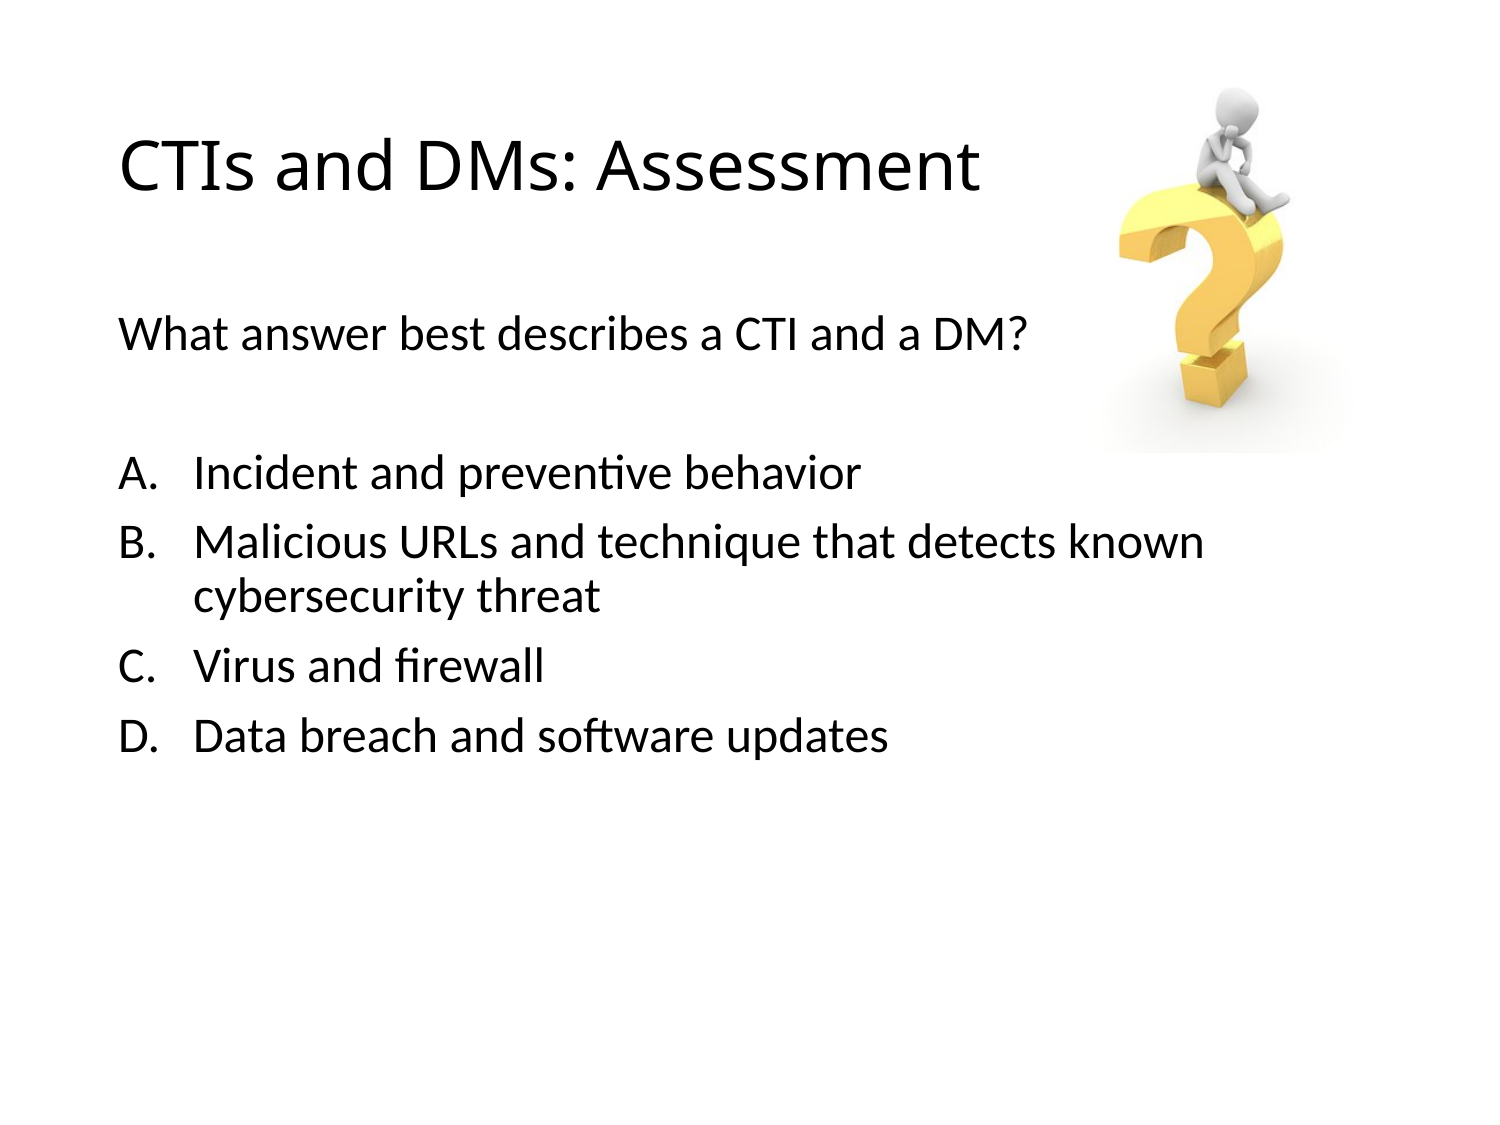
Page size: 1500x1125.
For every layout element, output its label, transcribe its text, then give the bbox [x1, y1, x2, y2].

list What answer best describes a CTI and a DM? Incident and preventive behavior Malicious URLs and technique that detects known cybersecurity threat Virus and firewall Data breach and software updates [102, 299, 1398, 1014]
title CTIs and DMs: Assessment [102, 59, 1027, 278]
picture [1027, 59, 1420, 453]
